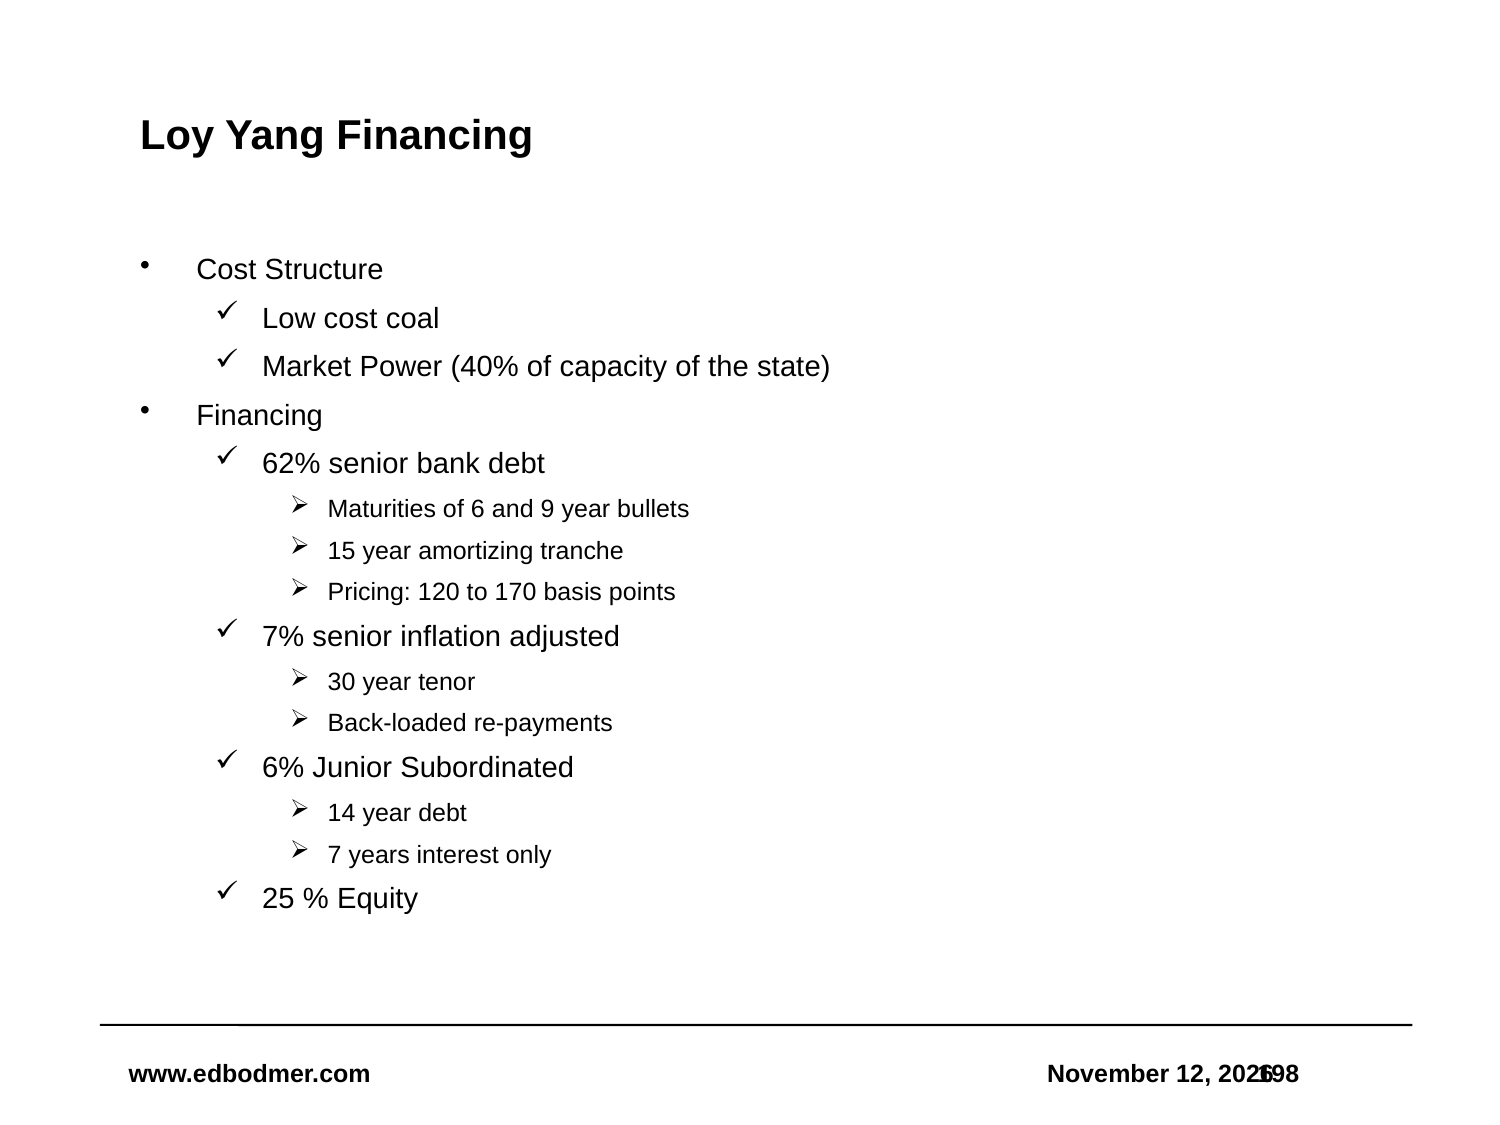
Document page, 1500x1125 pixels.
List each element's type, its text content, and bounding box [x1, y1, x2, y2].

title Loy Yang Financing [124, 99, 1288, 226]
list Cost Structure Low cost coal Market Power (40% of capacity of the state) Financing 62% senior bank debt Maturities of 6 and 9 year bullets 15 year amortizing tranche Pricing: 120 to 170 basis points 7% senior inflation adjusted 30 year tenor Back-loaded re-payments 6% Junior Subordinated 14 year debt 7 years interest only 25 % Equity [124, 249, 1376, 1001]
